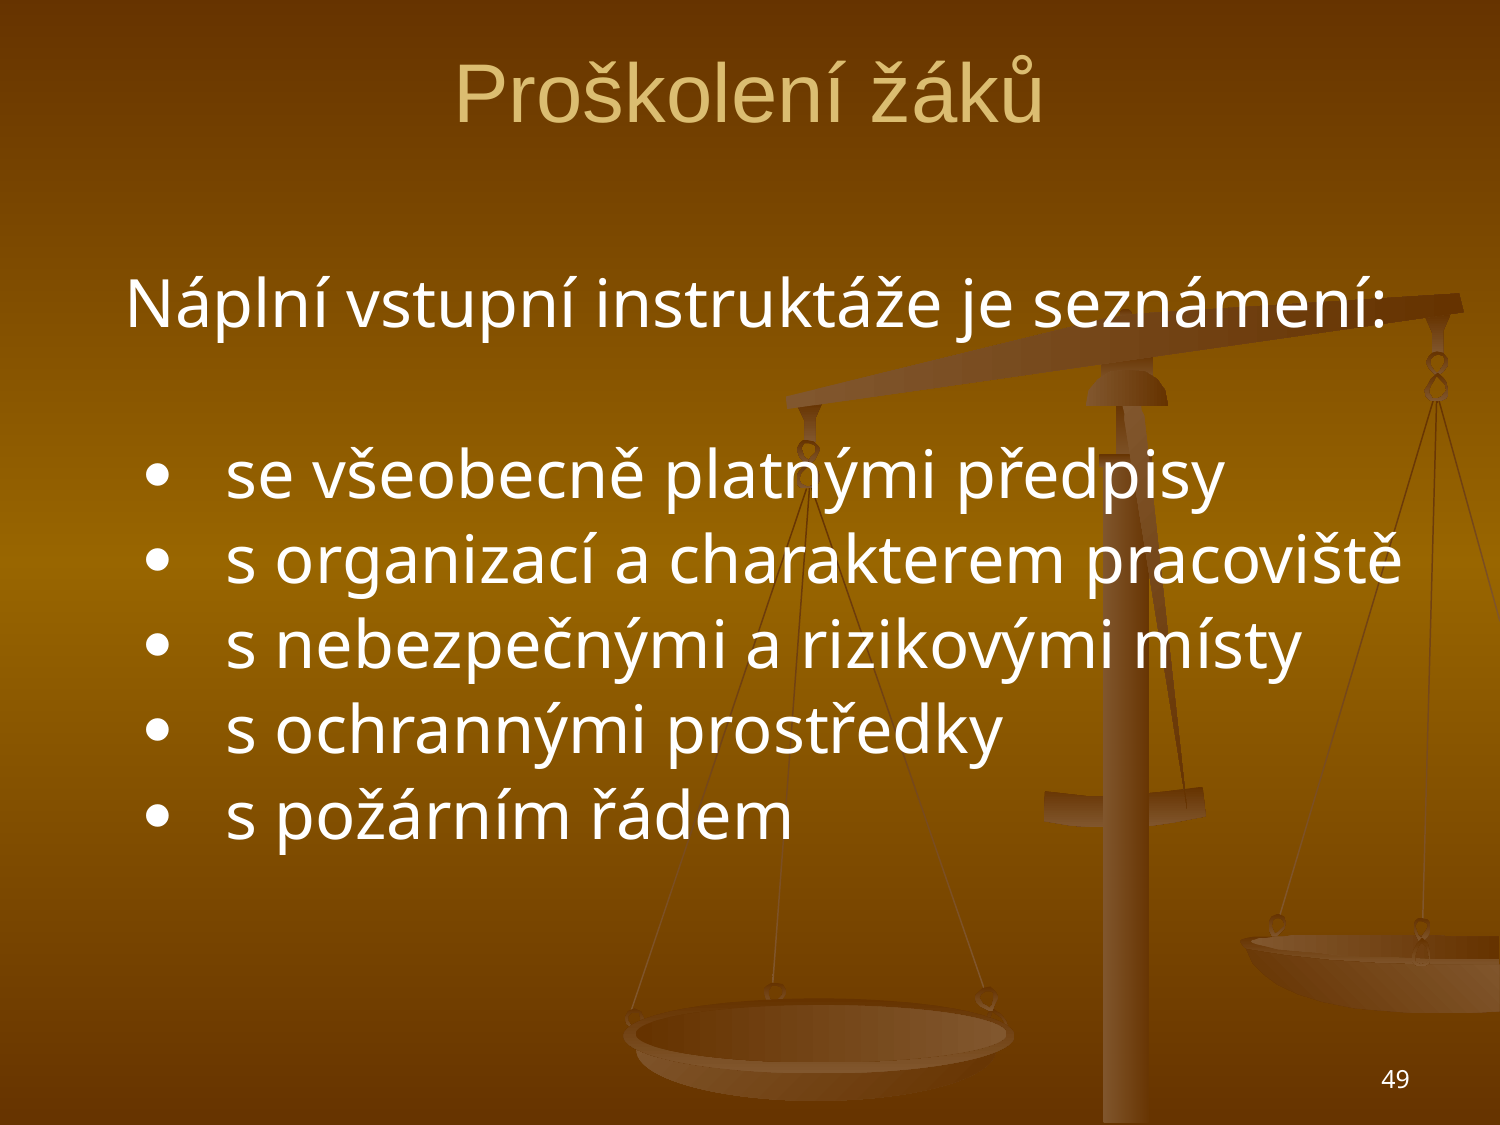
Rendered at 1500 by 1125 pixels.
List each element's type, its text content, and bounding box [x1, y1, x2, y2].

list Náplní vstupní instruktáže je seznámení:  se všeobecně platnými předpisy  s organizací a charakterem pracoviště  s nebezpečnými a rizikovými místy  s ochrannými prostředky  s požárním řádem [74, 262, 1426, 1006]
slide_number 49 [1074, 1029, 1426, 1106]
title Proškolení žáků [74, 45, 1426, 234]
